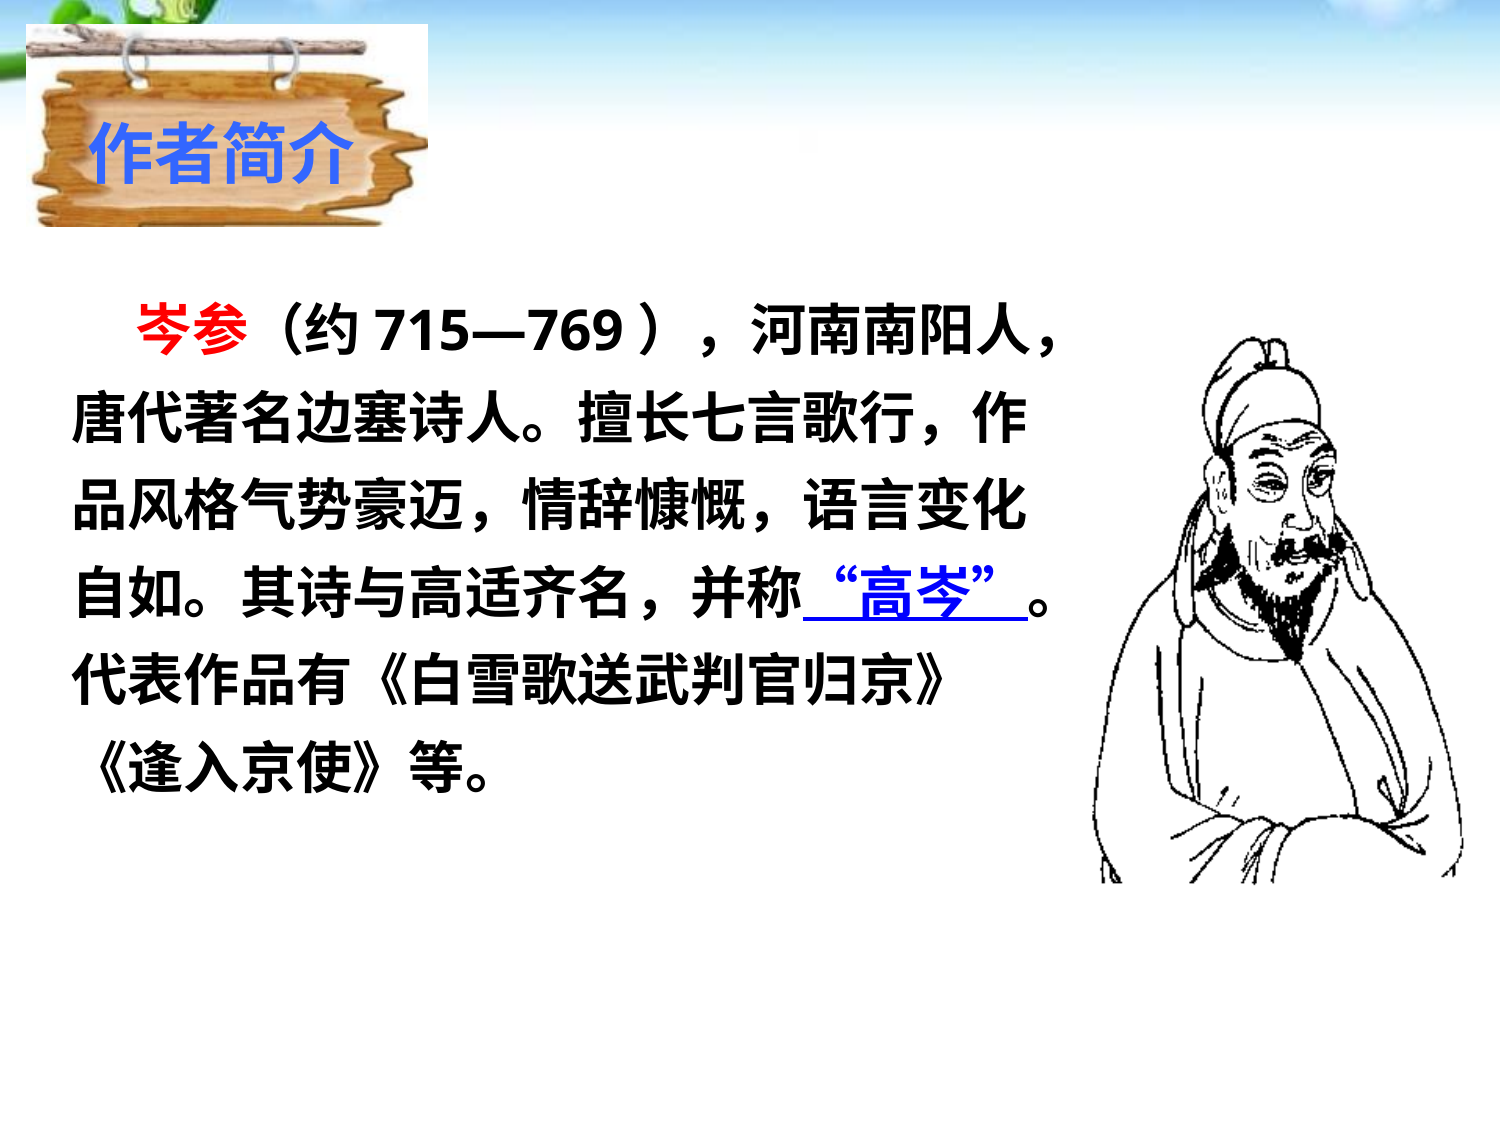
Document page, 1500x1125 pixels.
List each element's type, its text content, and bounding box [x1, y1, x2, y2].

text_box 岑参（约715—769），河南南阳人，唐代著名边塞诗人。擅长七言歌行，作品风格气势豪迈，情辞慷慨，语言变化自如。其诗与高适齐名，并称“高岑”。代表作品有《白雪歌送武判官归京》《逢入京使》等。 [56, 266, 1091, 807]
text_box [26, 24, 429, 228]
picture [0, 0, 1500, 1125]
